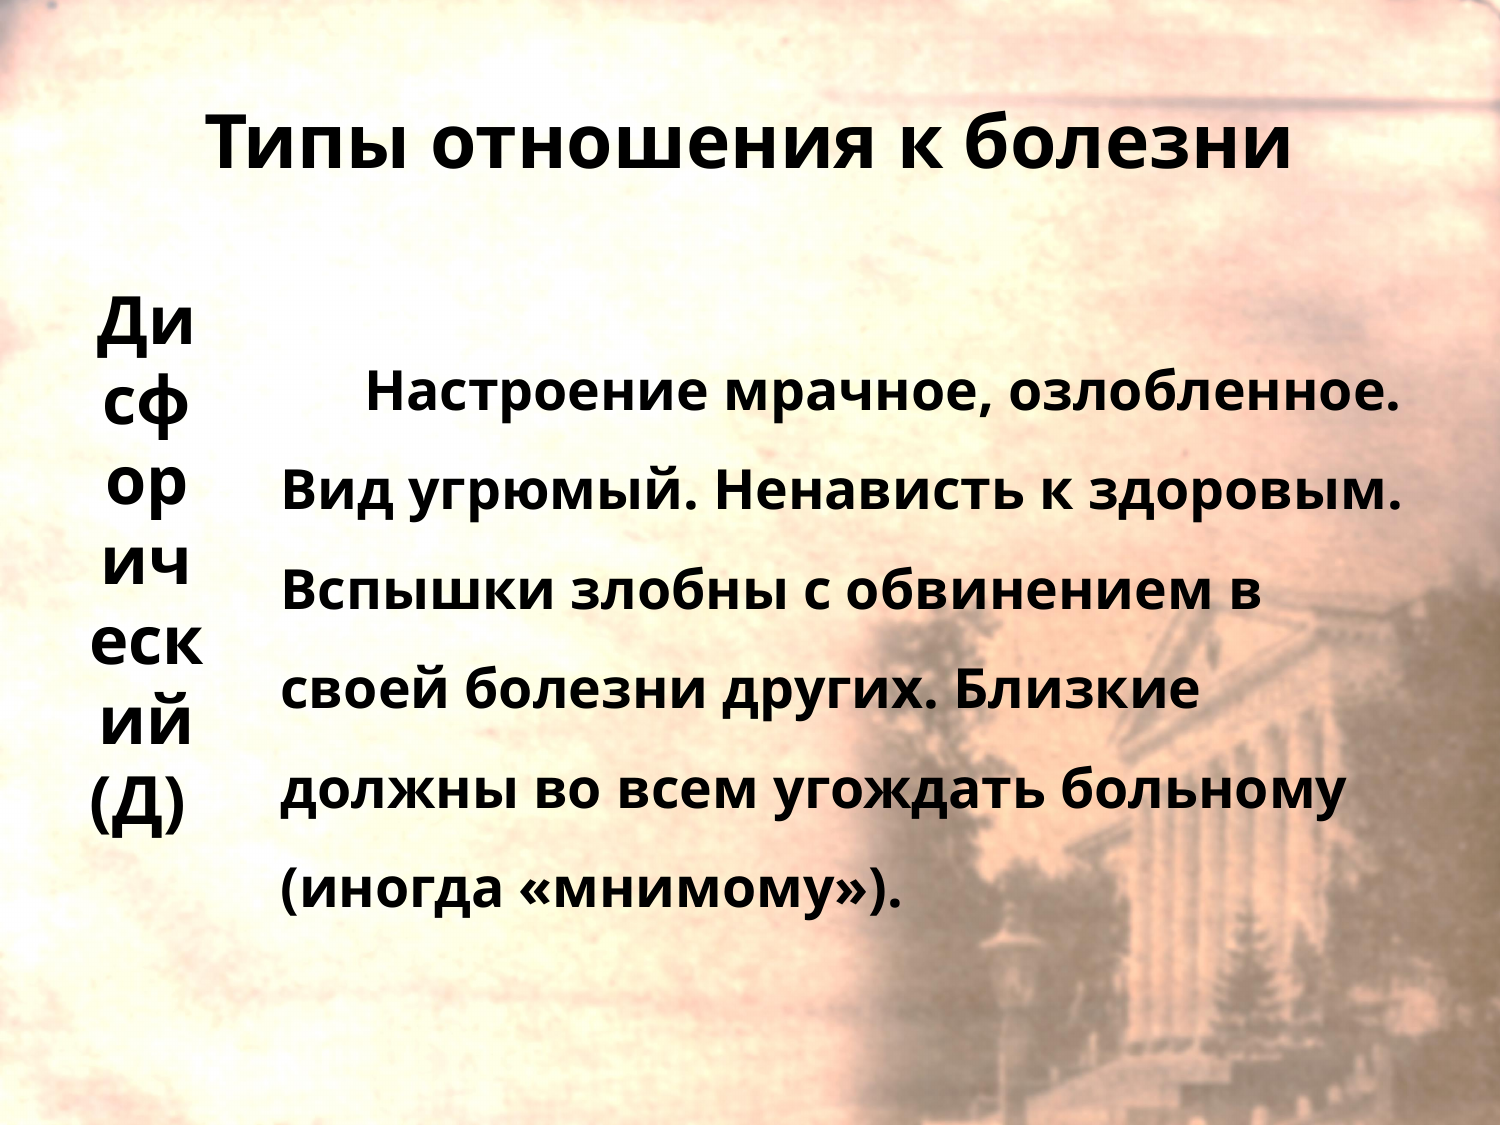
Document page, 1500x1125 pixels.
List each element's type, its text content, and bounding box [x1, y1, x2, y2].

list Дисфорический (Д) [75, 262, 219, 1005]
picture [0, 0, 1500, 1125]
title Типы отношения к болезни [75, 45, 1425, 233]
list Настроение мрачное, озлобленное. Вид угрюмый. Ненависть к здоровым. Вспышки злобны с обвинением в своей болезни других. Близкие должны во всем угождать больному (иногда «мнимому»). [265, 314, 1425, 1005]
